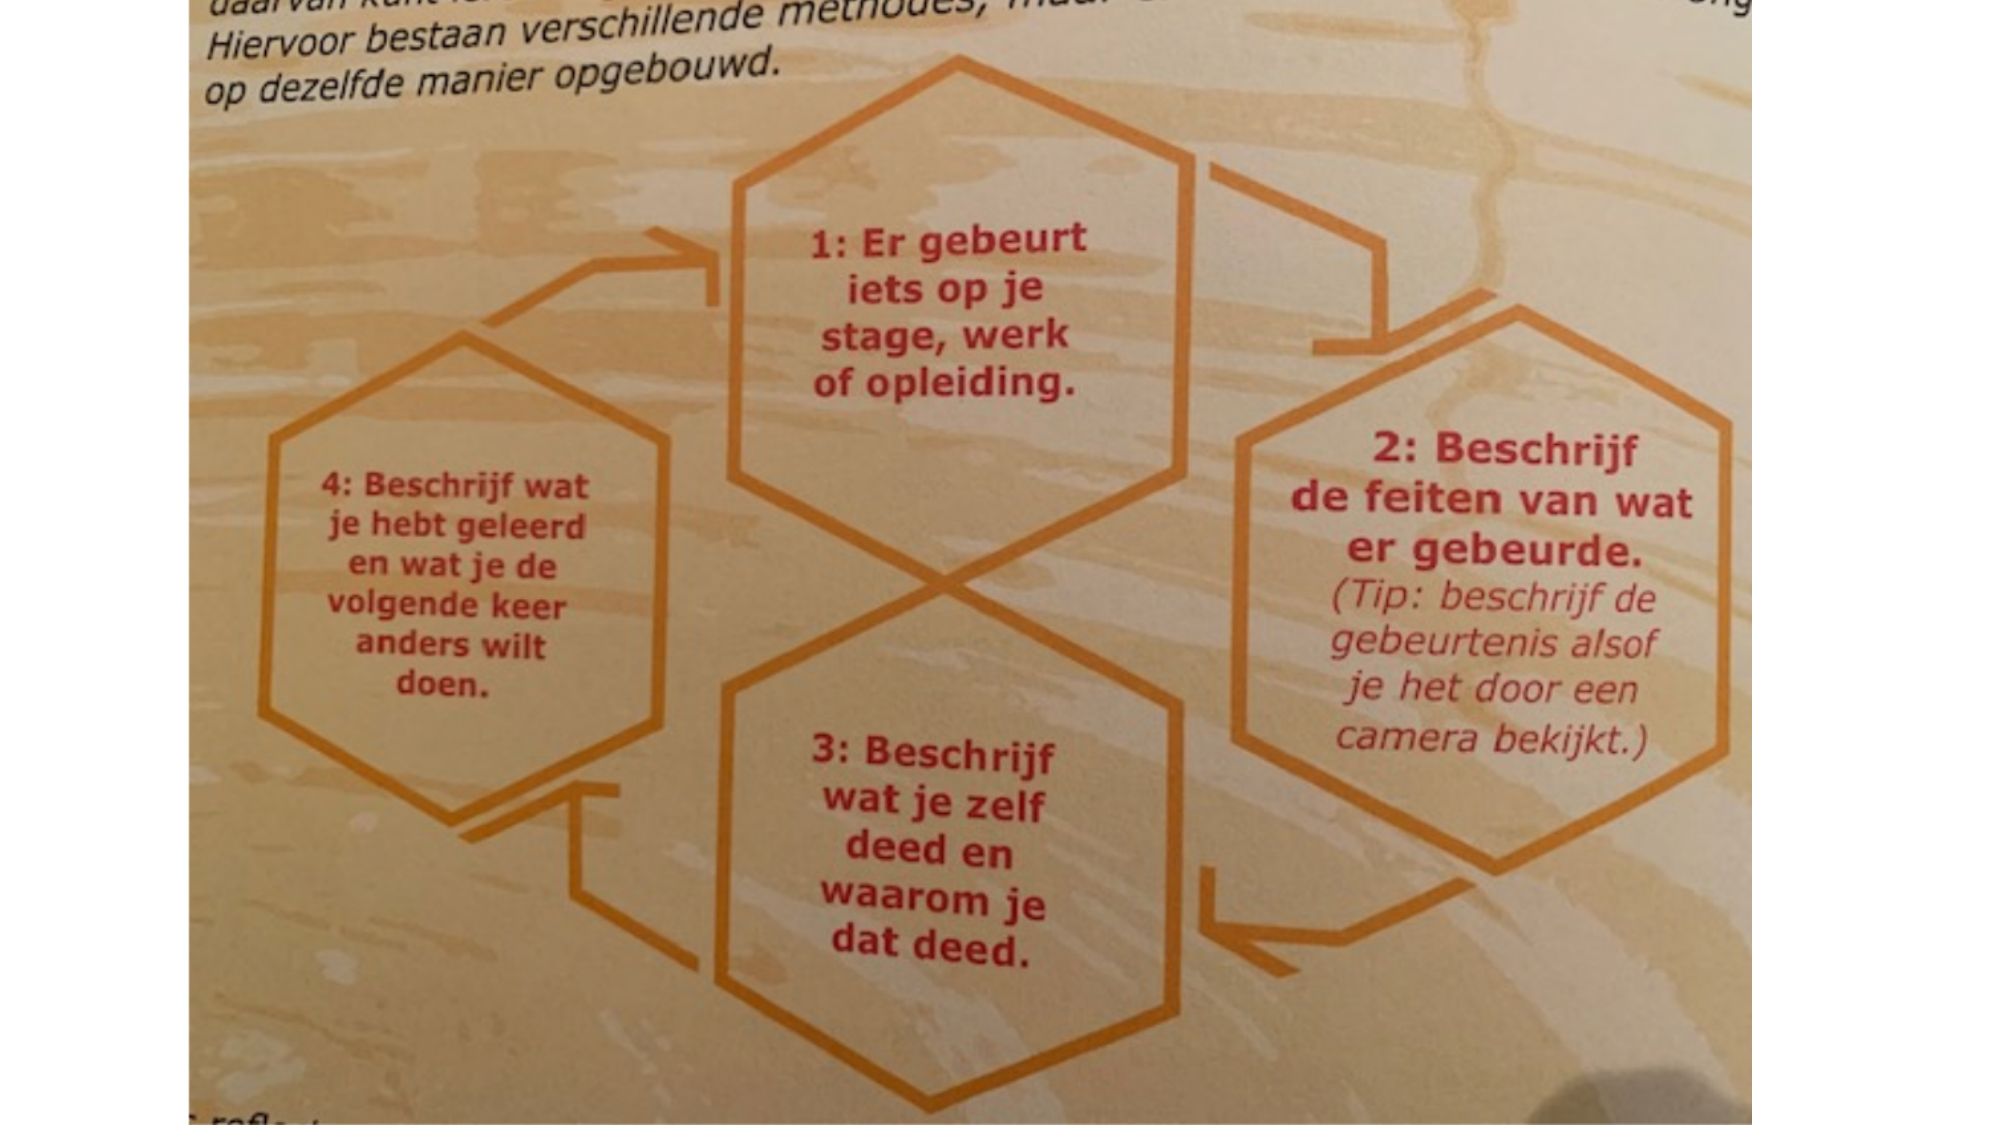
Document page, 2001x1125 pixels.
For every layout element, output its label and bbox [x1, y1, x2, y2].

picture [190, 0, 1752, 1125]
